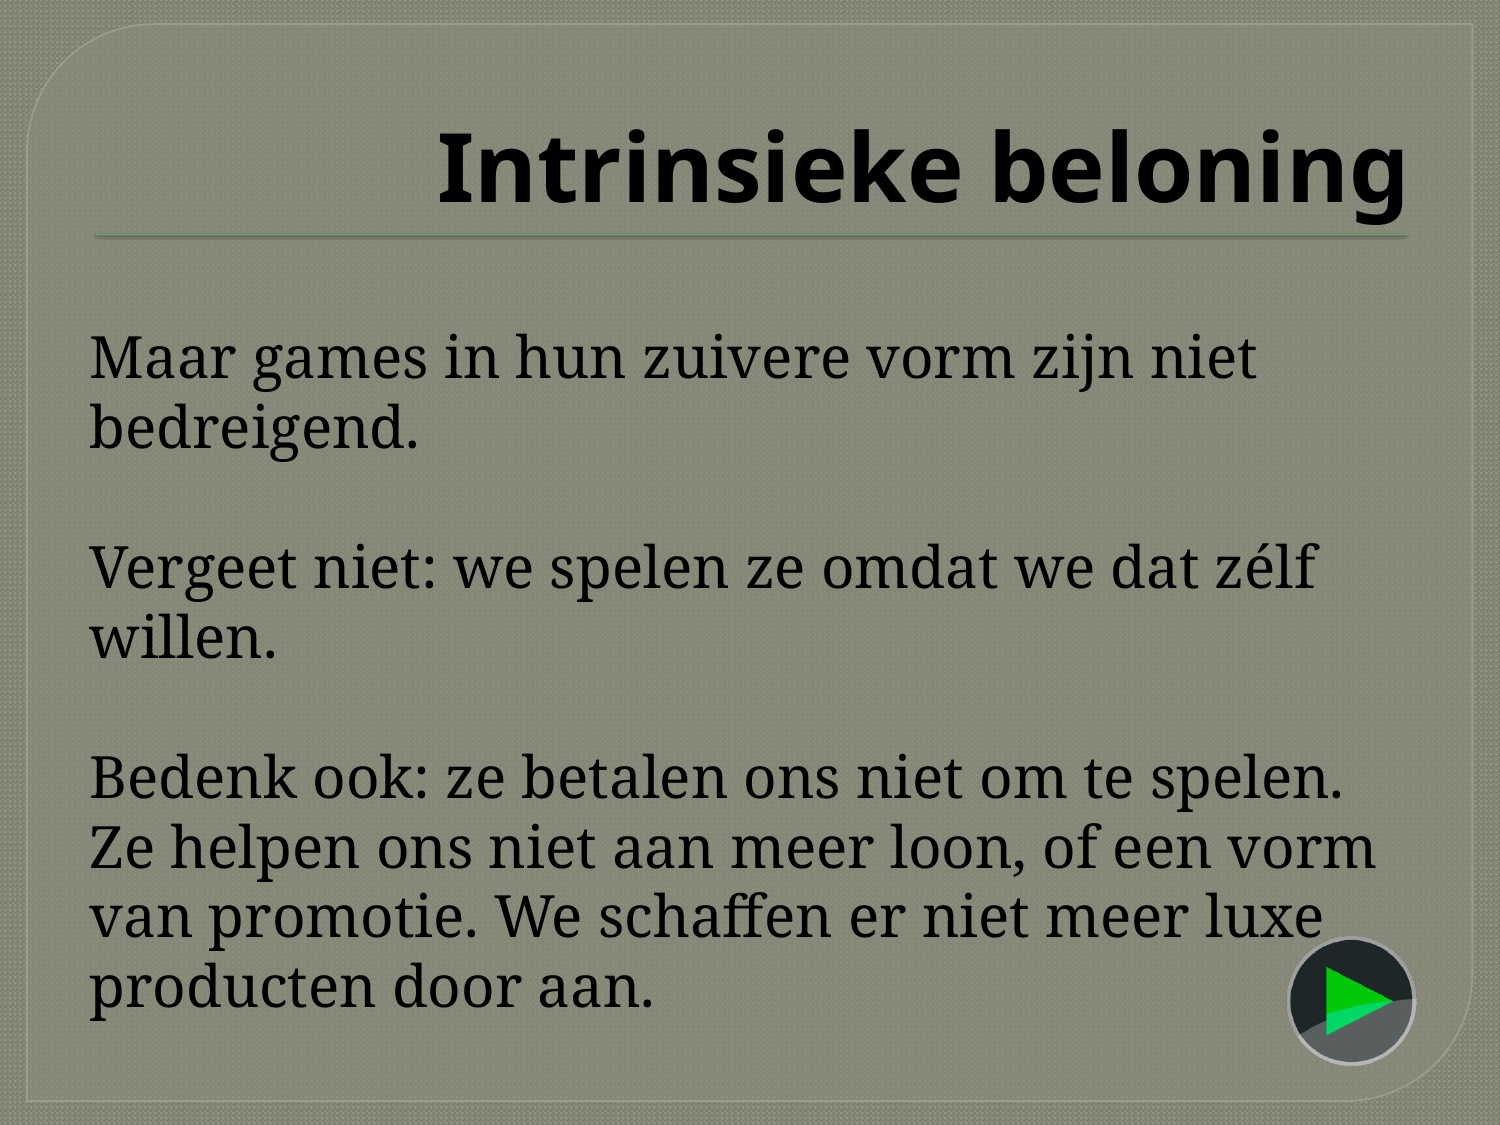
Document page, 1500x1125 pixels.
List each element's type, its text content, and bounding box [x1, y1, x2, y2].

title Intrinsieke beloning [75, 41, 1425, 230]
list Maar games in hun zuivere vorm zijn niet bedreigend. Vergeet niet: we spelen ze omdat we dat zélf willen. Bedenk ook: ze betalen ons niet om te spelen. Ze helpen ons niet aan meer loon, of een vorm van promotie. We schaffen er niet meer luxe producten door aan. [75, 243, 1436, 1106]
picture [1269, 917, 1434, 1083]
